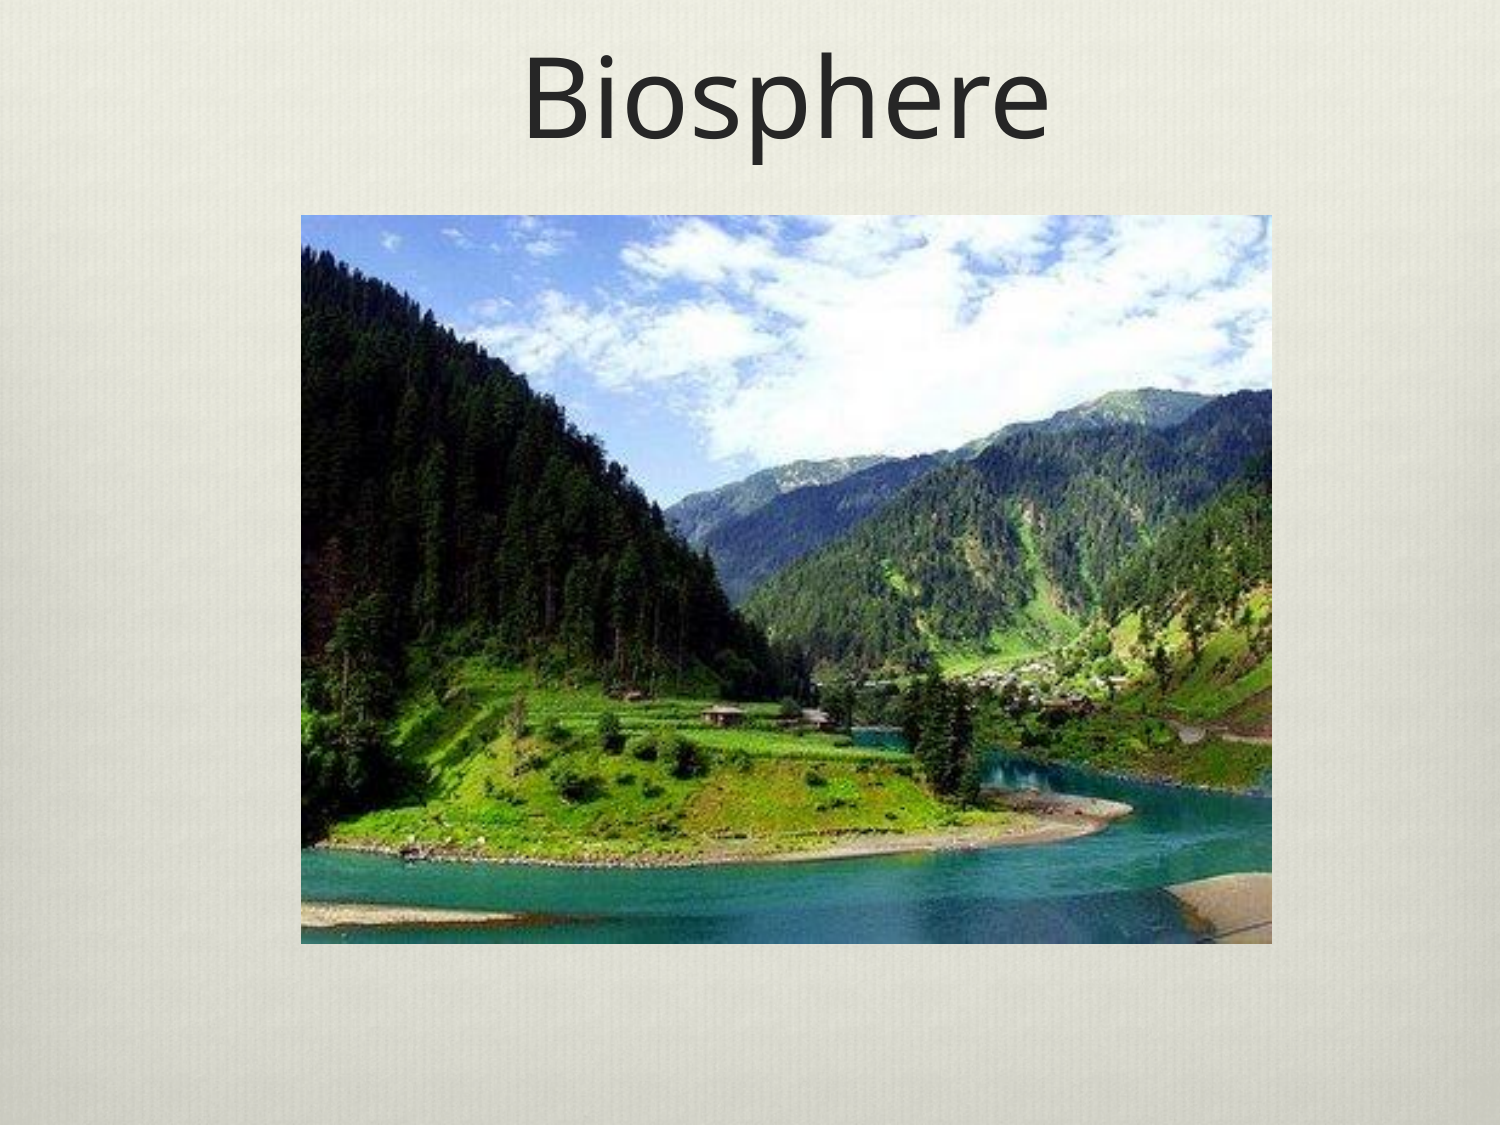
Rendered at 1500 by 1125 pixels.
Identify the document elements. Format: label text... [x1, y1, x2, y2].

title Biosphere [301, 0, 1272, 188]
picture [300, 214, 1273, 945]
